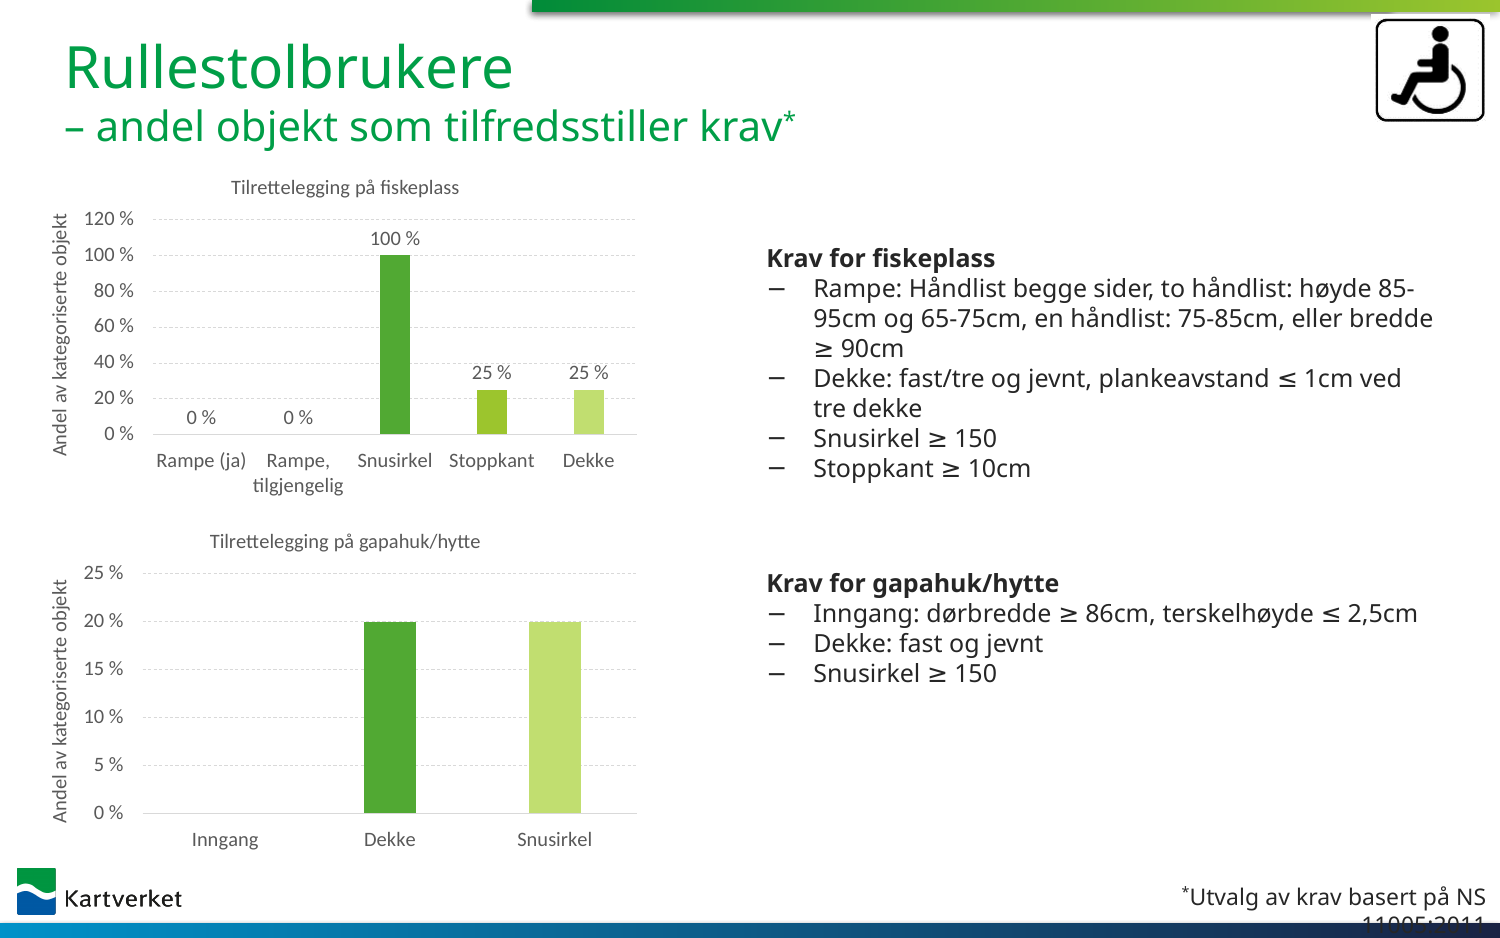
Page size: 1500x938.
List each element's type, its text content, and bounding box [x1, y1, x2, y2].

text_box Rullestolbrukere – andel objekt som tilfredsstiller krav* [49, 29, 1431, 158]
picture [41, 166, 650, 505]
text_box Krav for gapahuk/hytte Inngang: dørbredde ≥ 86cm, terskelhøyde ≤ 2,5cm Dekke: fast og jevnt Snusirkel ≥ 150 [751, 560, 1452, 695]
picture [41, 520, 650, 859]
text_box *Utvalg av krav basert på NS 11005:2011 [1068, 873, 1500, 938]
text_box Krav for fiskeplass Rampe: Håndlist begge sider, to håndlist: høyde 85-95cm og 65-75cm, en håndlist: 75-85cm, eller bredde ≥ 90cm Dekke: fast/tre og jevnt, plankeavstand ≤ 1cm ved tre dekke Snusirkel ≥ 150 Stoppkant ≥ 10cm [751, 235, 1452, 490]
picture [1371, 13, 1491, 127]
